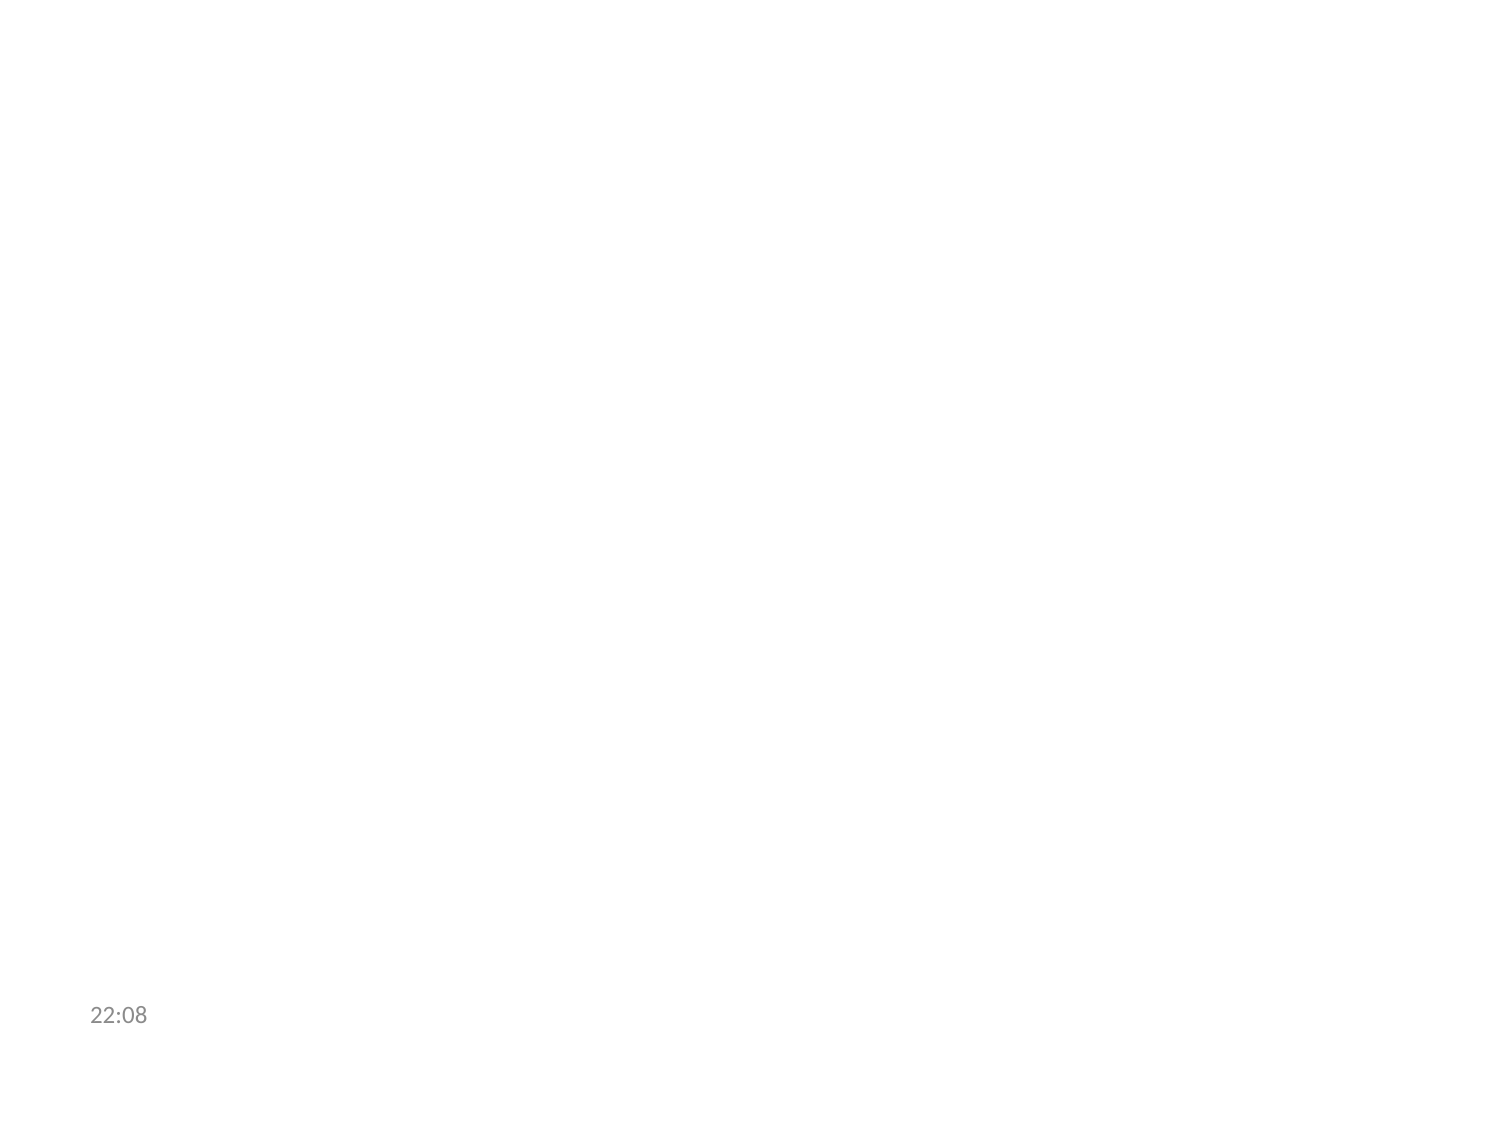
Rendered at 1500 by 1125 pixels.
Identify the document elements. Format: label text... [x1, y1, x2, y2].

text_box 15:35 [75, 983, 425, 1044]
